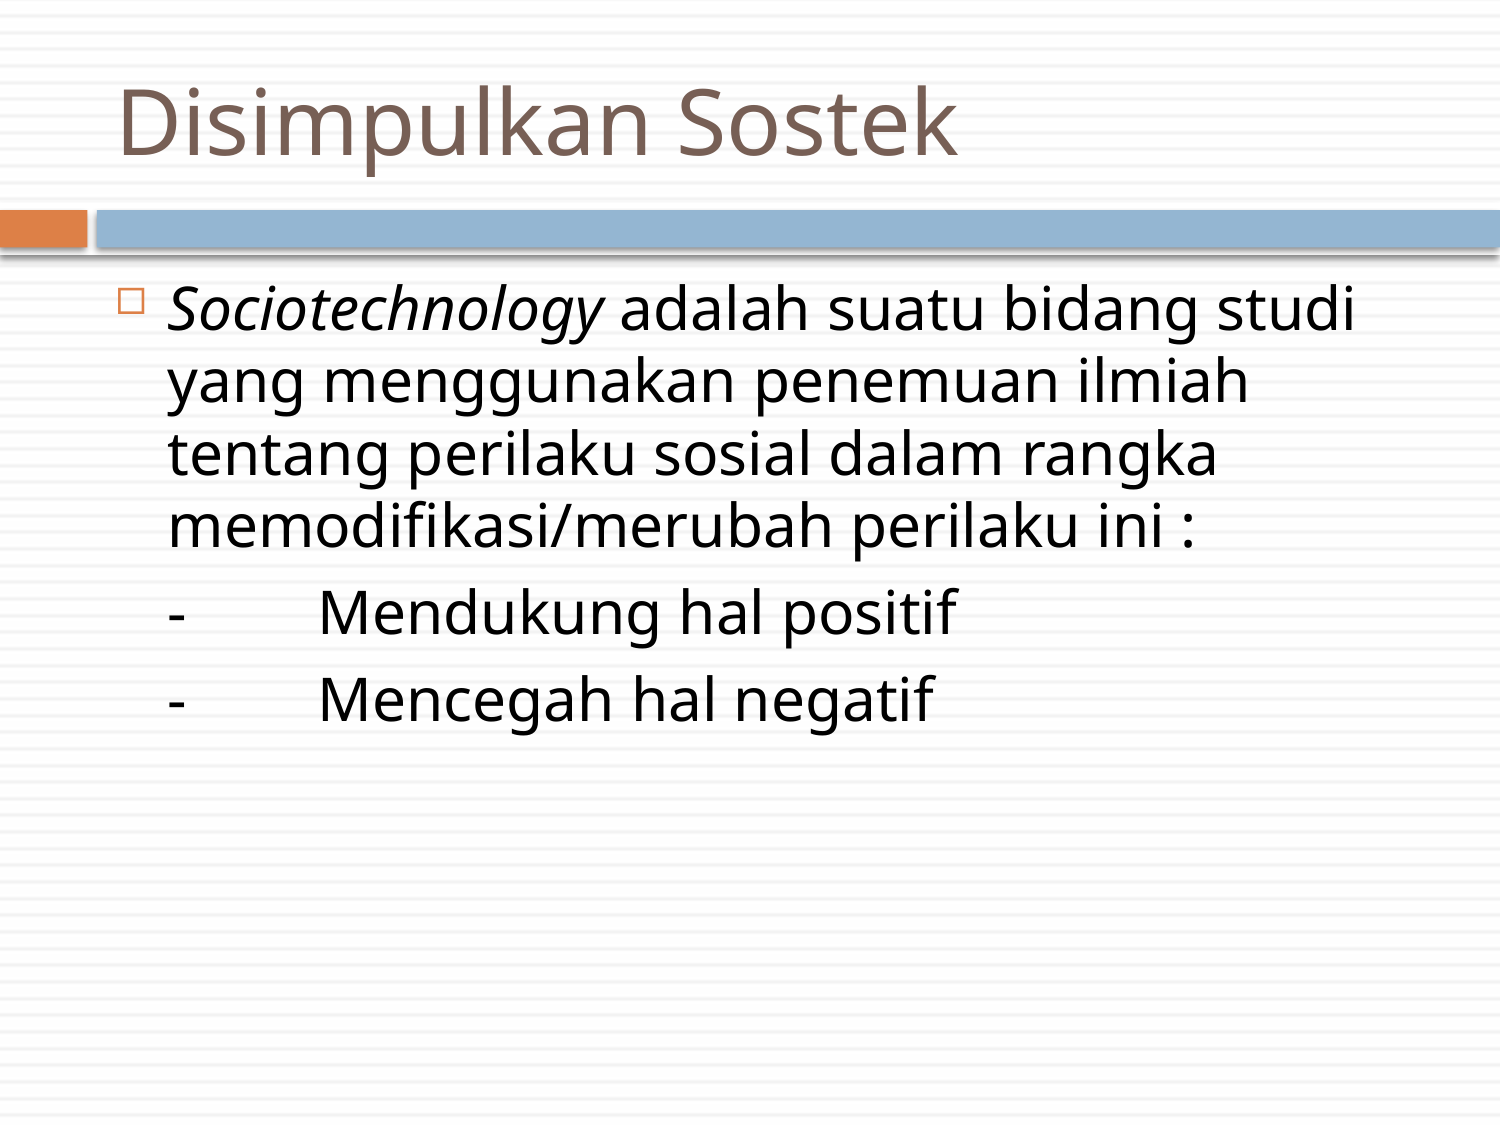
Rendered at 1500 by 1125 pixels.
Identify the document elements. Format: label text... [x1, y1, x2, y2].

title Disimpulkan Sostek [100, 37, 1438, 200]
list Sociotechnology adalah suatu bidang studi yang menggunakan penemuan ilmiah tentang perilaku sosial dalam rangka memodifikasi/merubah perilaku ini : - Mendukung hal positif - Mencegah hal negatif [100, 262, 1438, 1000]
